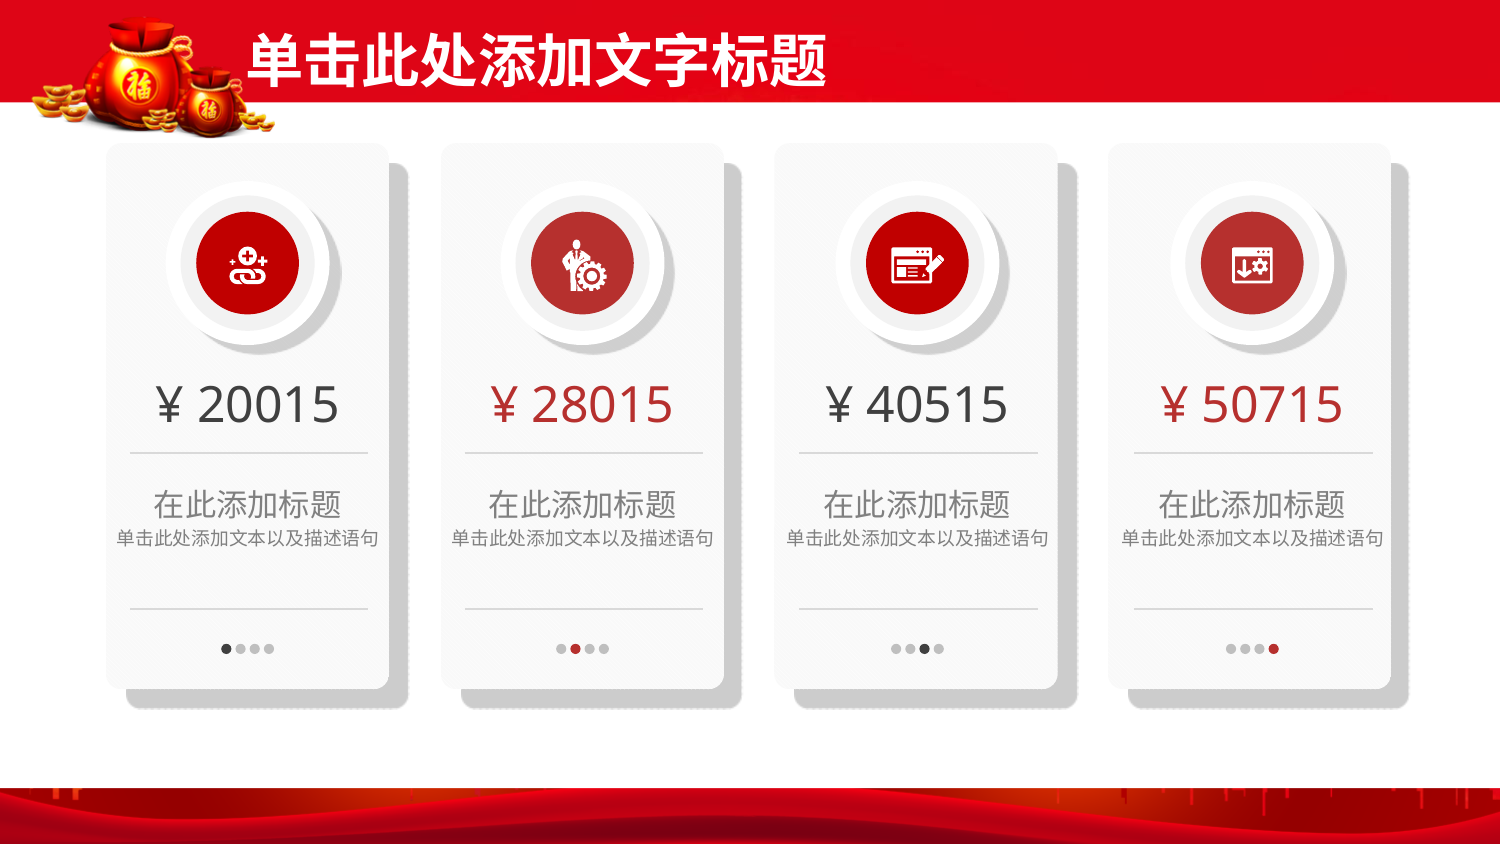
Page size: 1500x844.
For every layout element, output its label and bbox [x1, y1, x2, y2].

text_box [229, 246, 268, 285]
text_box [1232, 247, 1273, 284]
text_box [769, 143, 1066, 690]
picture [0, 789, 1500, 844]
text_box [891, 247, 945, 284]
text_box [1104, 143, 1401, 690]
picture [0, 0, 1500, 139]
text_box [99, 143, 396, 690]
text_box [434, 143, 731, 690]
text_box [561, 239, 607, 291]
